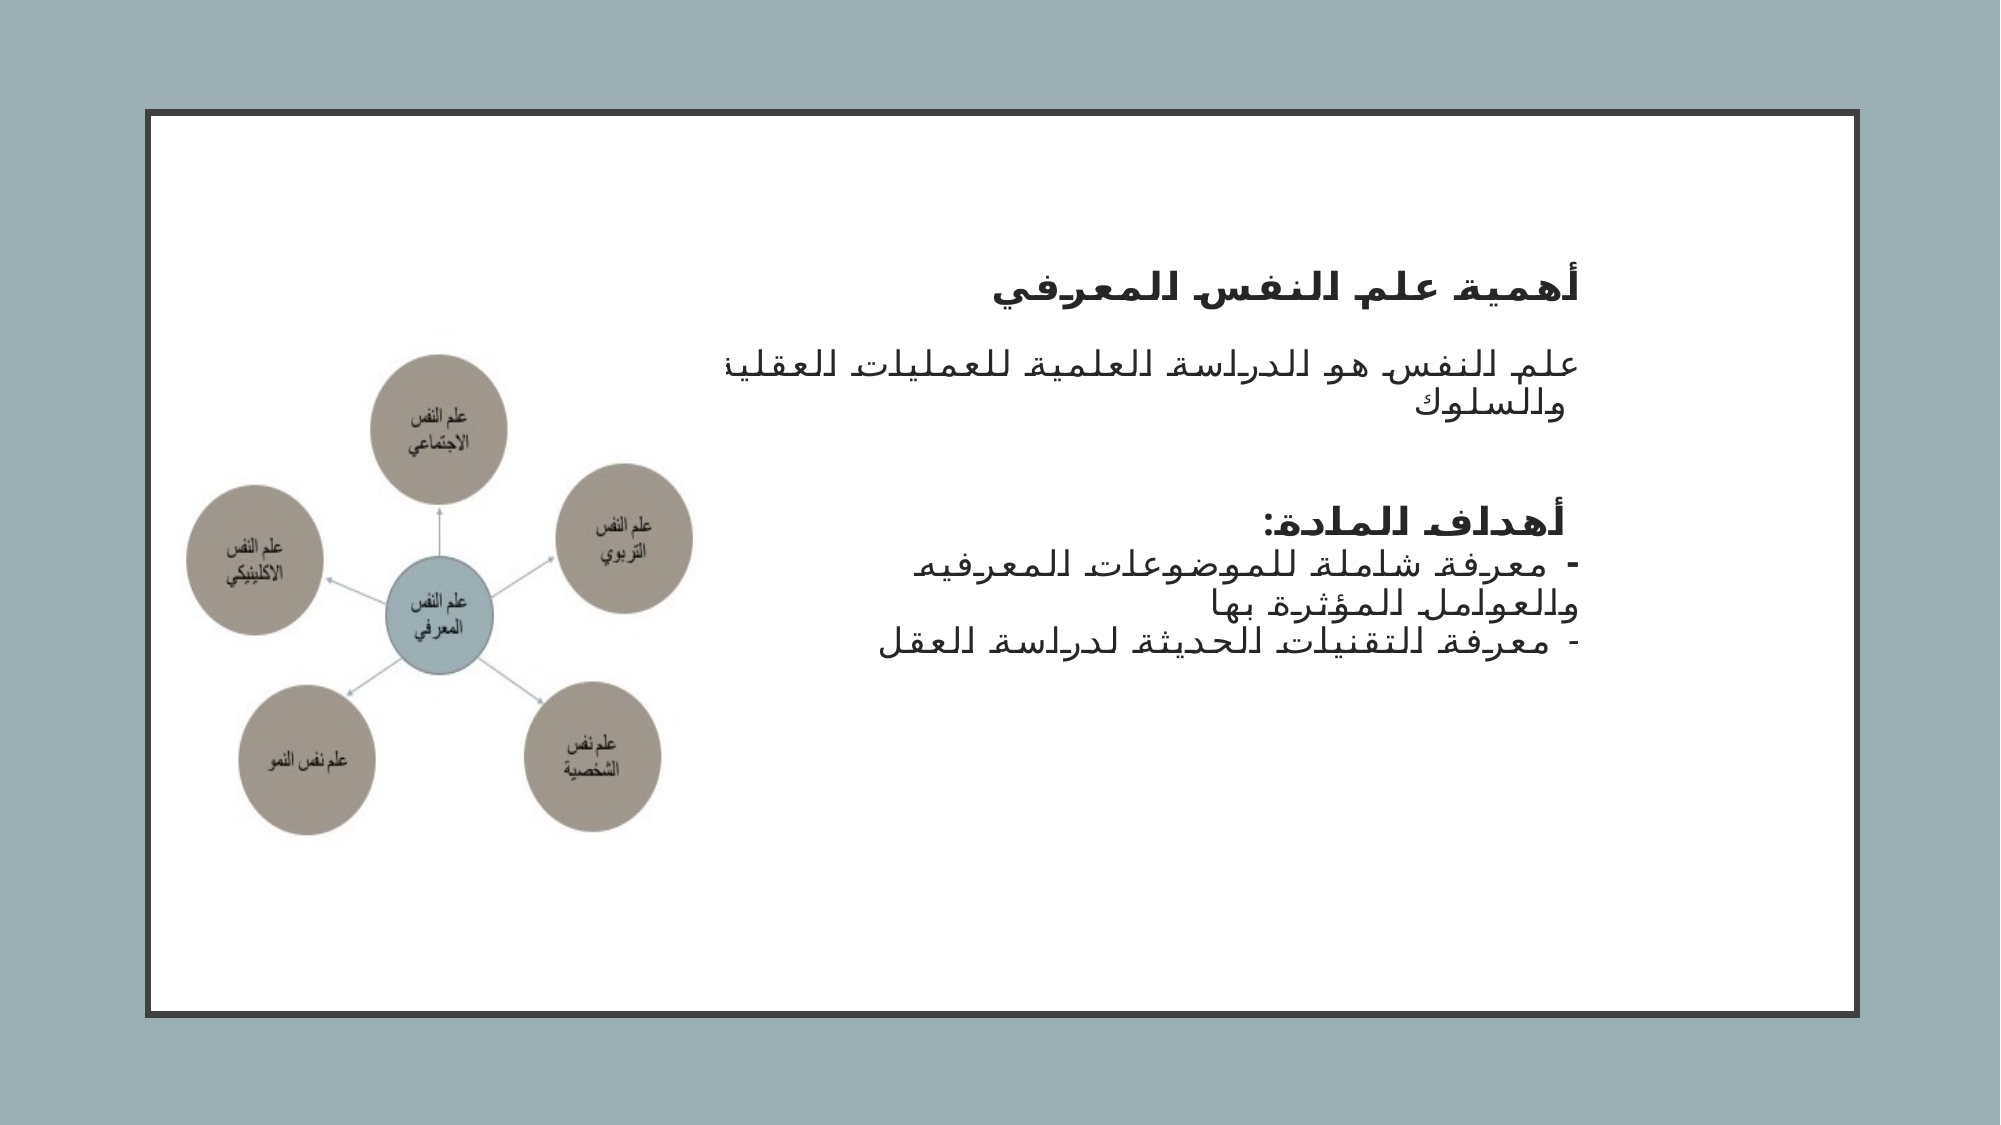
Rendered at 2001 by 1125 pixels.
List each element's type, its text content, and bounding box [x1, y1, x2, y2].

title أهمية علم النفس المعرفي علم النفس هو الدراسة العلمية للعمليات العقلية والسلوك أهداف المادة: - معرفة شاملة للموضوعات المعرفيه والعوامل المؤثرة بها - معرفة التقنيات الحديثة لدراسة العقل [145, 109, 1860, 1018]
picture [170, 330, 726, 867]
